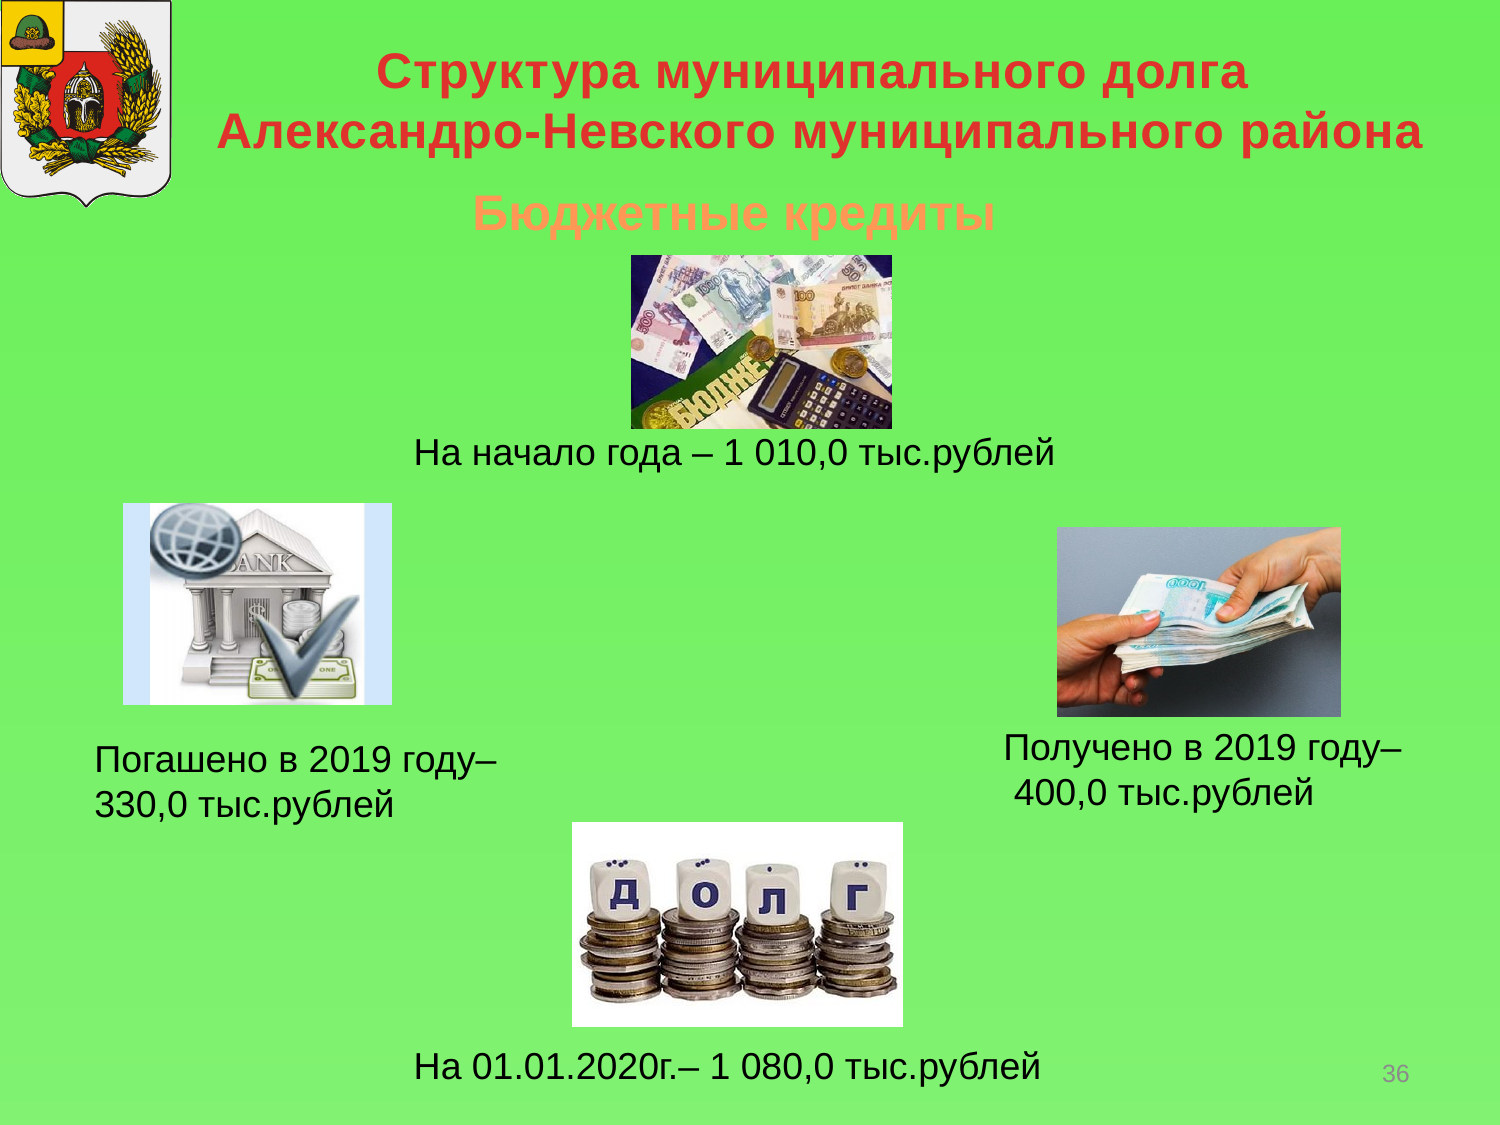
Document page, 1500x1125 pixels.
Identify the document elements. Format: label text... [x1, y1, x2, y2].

table_cell [1049, 523, 1346, 715]
table_cell [624, 251, 899, 420]
text_box На начало года – 1 010,0 тыс.рублей [399, 420, 1071, 481]
table_cell [116, 499, 399, 708]
text_box Получено в 2019 году– 400,0 тыс.рублей [988, 715, 1417, 821]
picture [123, 503, 392, 705]
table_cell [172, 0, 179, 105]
text_box Структура муниципального долга Александро-Невского муниципального района [201, 30, 1440, 166]
text_box На 01.01.2020г.– 1 080,0 тыс.рублей [399, 1034, 1057, 1095]
picture [1056, 526, 1341, 717]
text_box Погашено в 2019 году– 330,0 тыс.рублей [79, 727, 523, 833]
table_cell 1258,6 сод.дорог [566, 819, 909, 1034]
slide_number 36 [1074, 1042, 1425, 1103]
picture [572, 822, 903, 1028]
text_box Бюджетные кредиты [457, 172, 1012, 248]
picture [0, 0, 172, 208]
table_cell [0, 141, 177, 218]
picture [631, 255, 892, 429]
